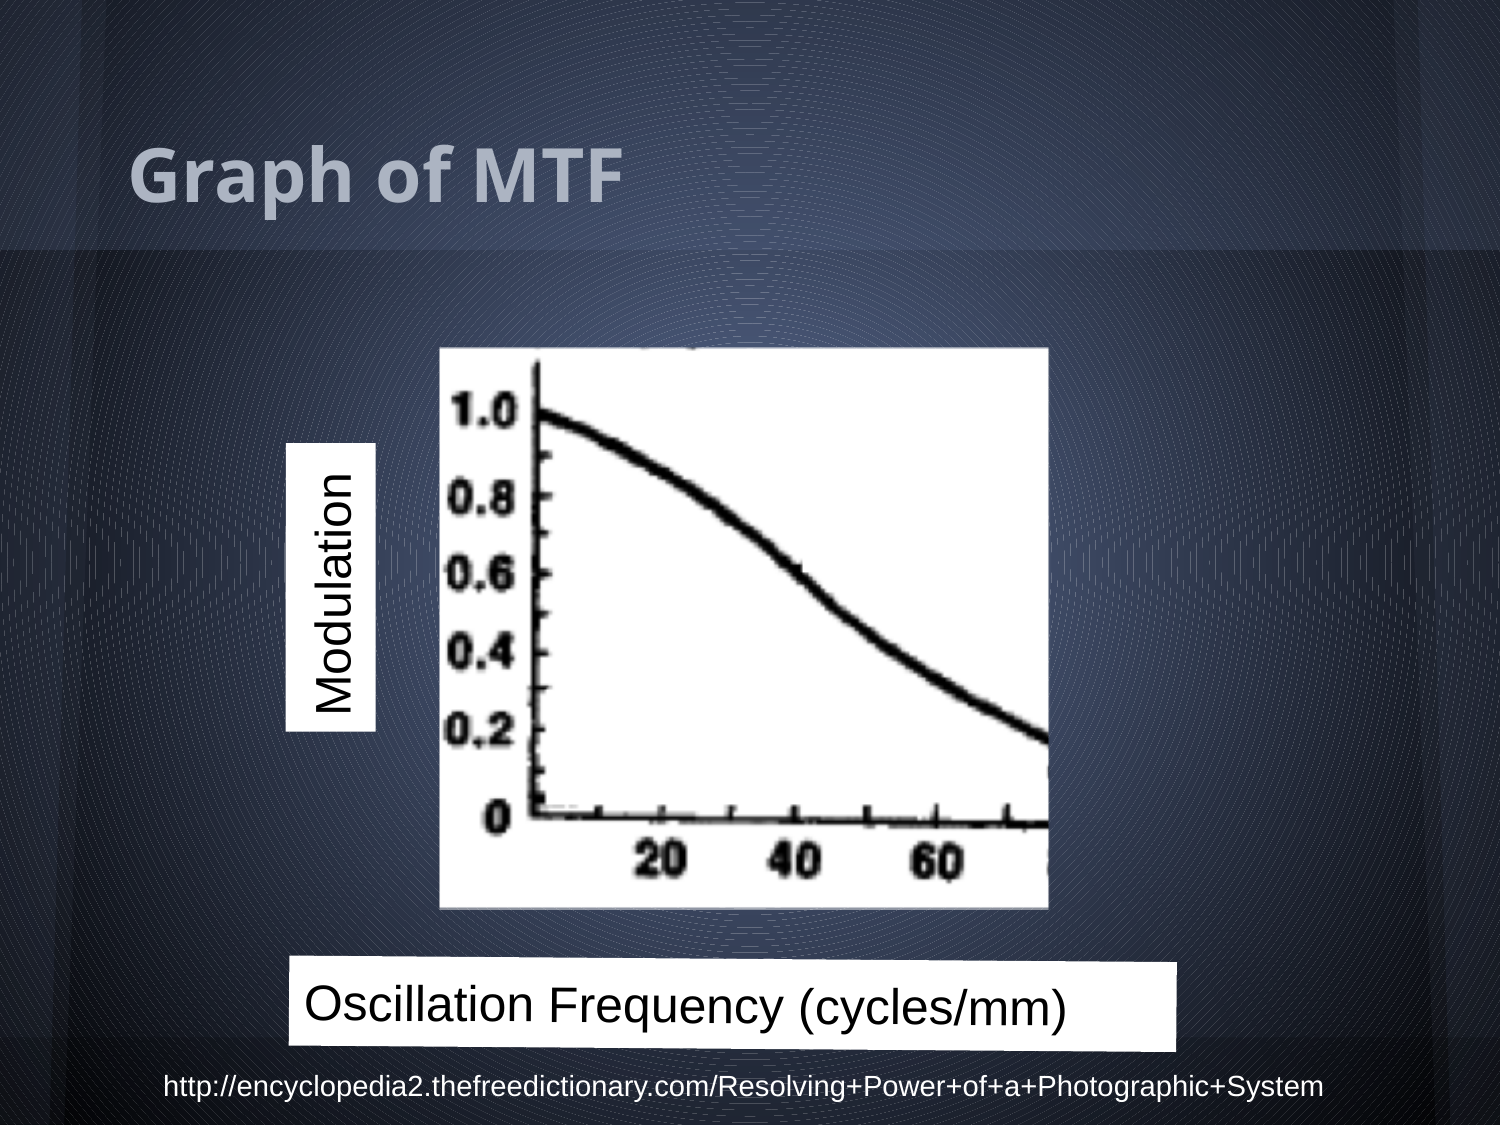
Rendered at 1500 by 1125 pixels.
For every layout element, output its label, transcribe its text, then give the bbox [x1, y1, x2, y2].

text_box Oscillation Frequency (cycles/mm) [288, 955, 1177, 1052]
text_box [438, 347, 1051, 910]
text_box http://encyclopedia2.thefreedictionary.com/Resolving+Power+of+a+Photographic+System [30, 1052, 1459, 1117]
text_box Modulation [285, 443, 376, 732]
title Graph of MTF [75, 14, 1425, 233]
